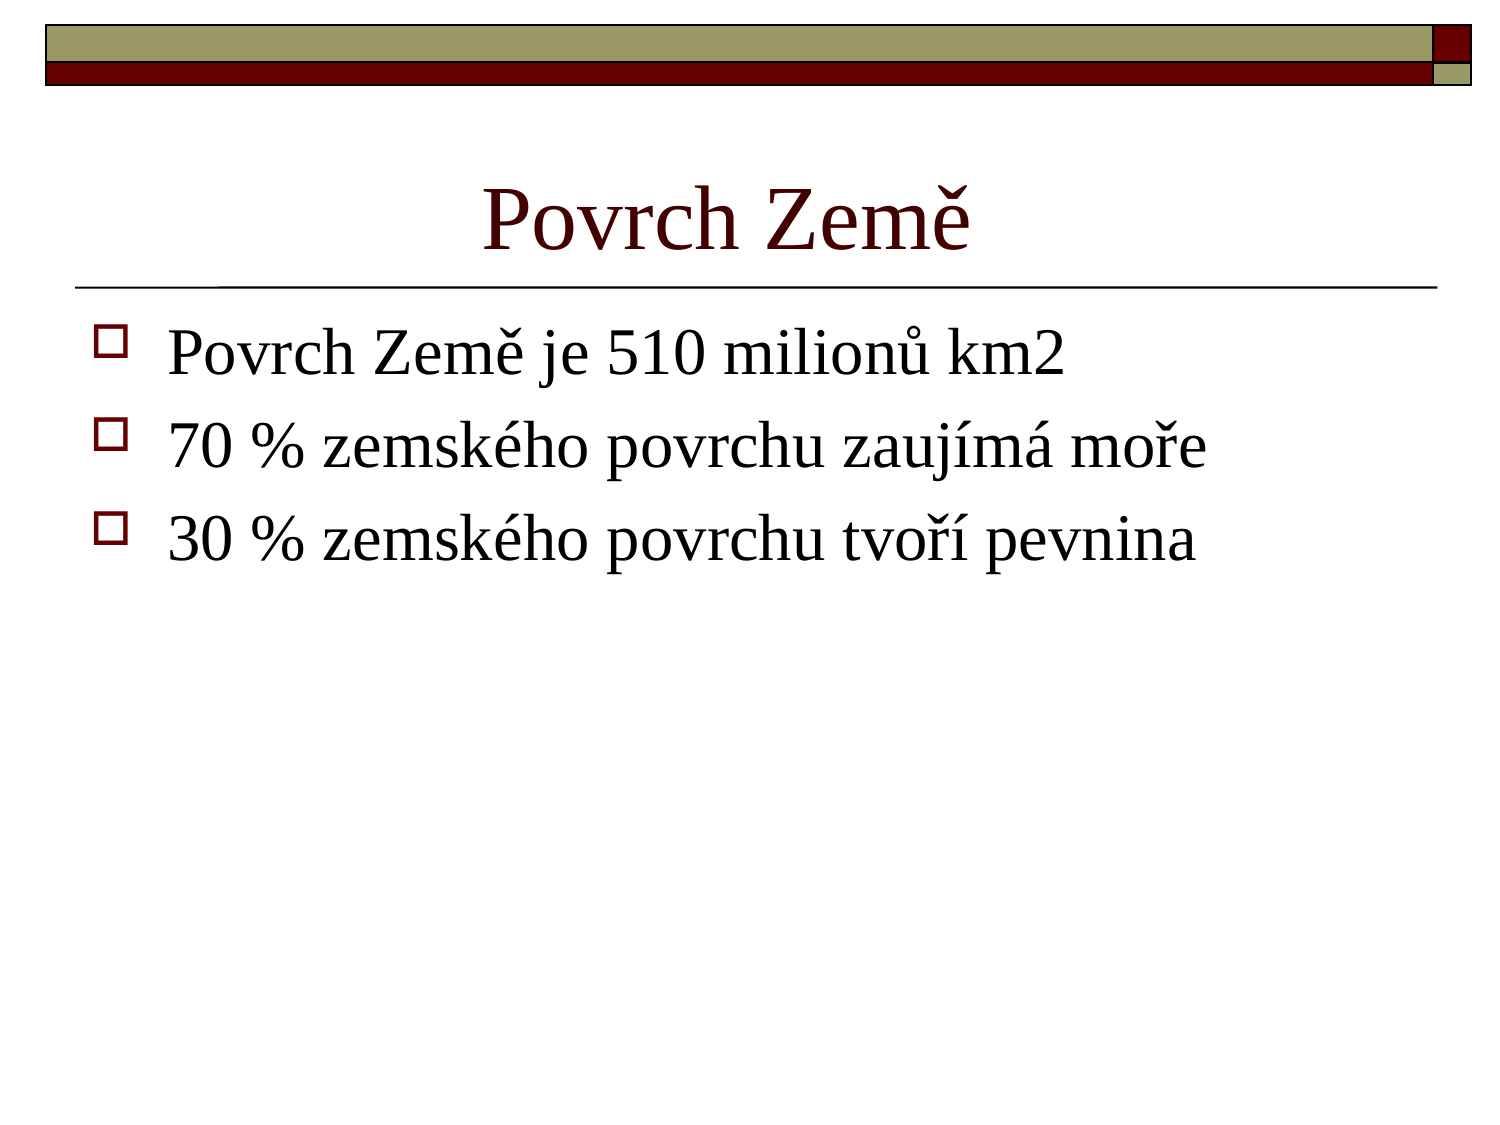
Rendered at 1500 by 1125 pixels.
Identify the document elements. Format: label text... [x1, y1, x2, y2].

title Povrch Země [74, 87, 1426, 276]
list Povrch Země je 510 milionů km2 70 % zemského povrchu zaujímá moře 30 % zemského povrchu tvoří pevnina [74, 299, 1426, 1006]
